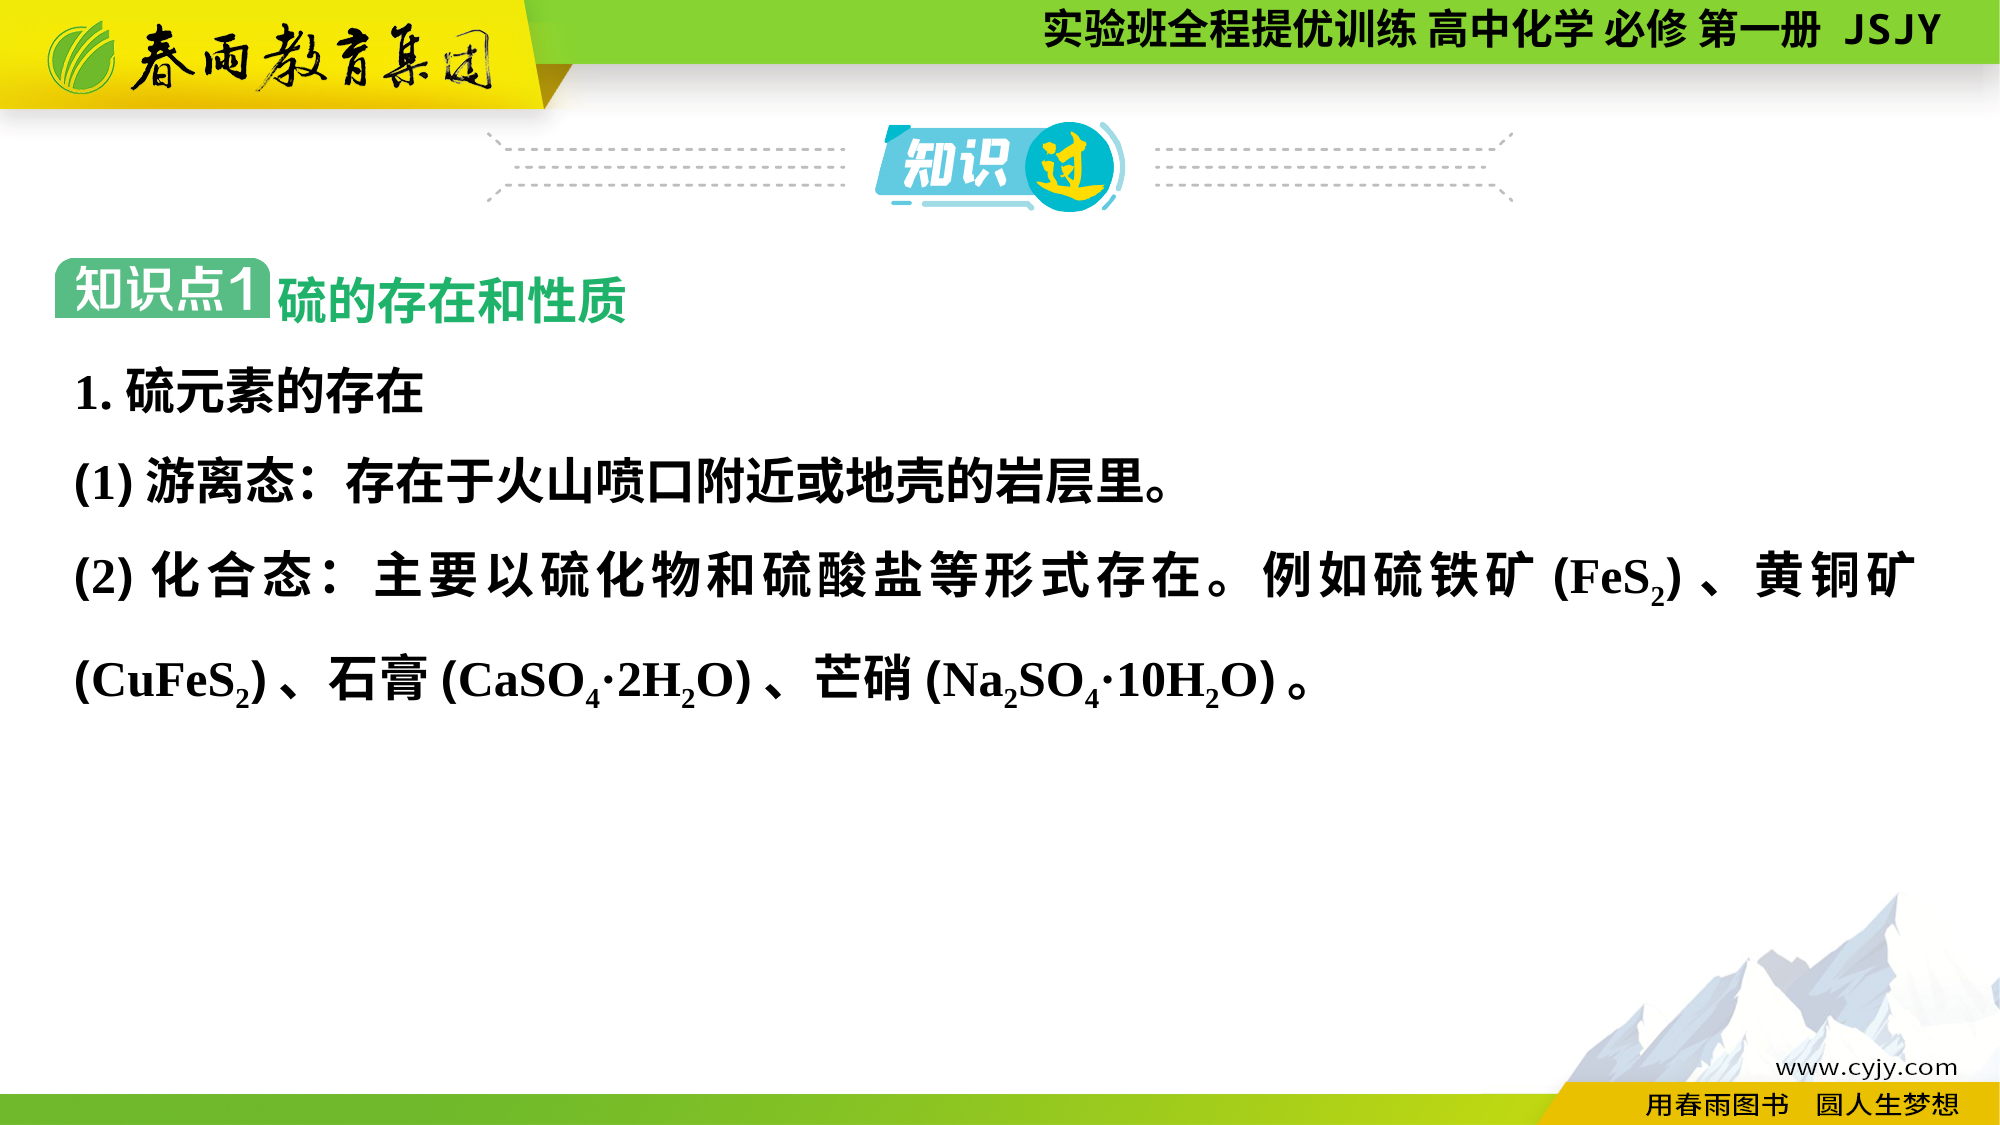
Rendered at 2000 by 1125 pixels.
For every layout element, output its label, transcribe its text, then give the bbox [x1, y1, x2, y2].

list 硫的存在和性质 1.硫元素的存在 (1)游离态：存在于火山喷口附近或地壳的岩层里。 (2)化合态：主要以硫化物和硫酸盐等形式存在。例如硫铁矿(FeS2)、黄铜矿(CuFeS2)、石膏(CaSO4·2H2O)、芒硝(Na2SO4·10H2O)。 [59, 232, 1944, 702]
picture [0, 0, 2000, 1125]
